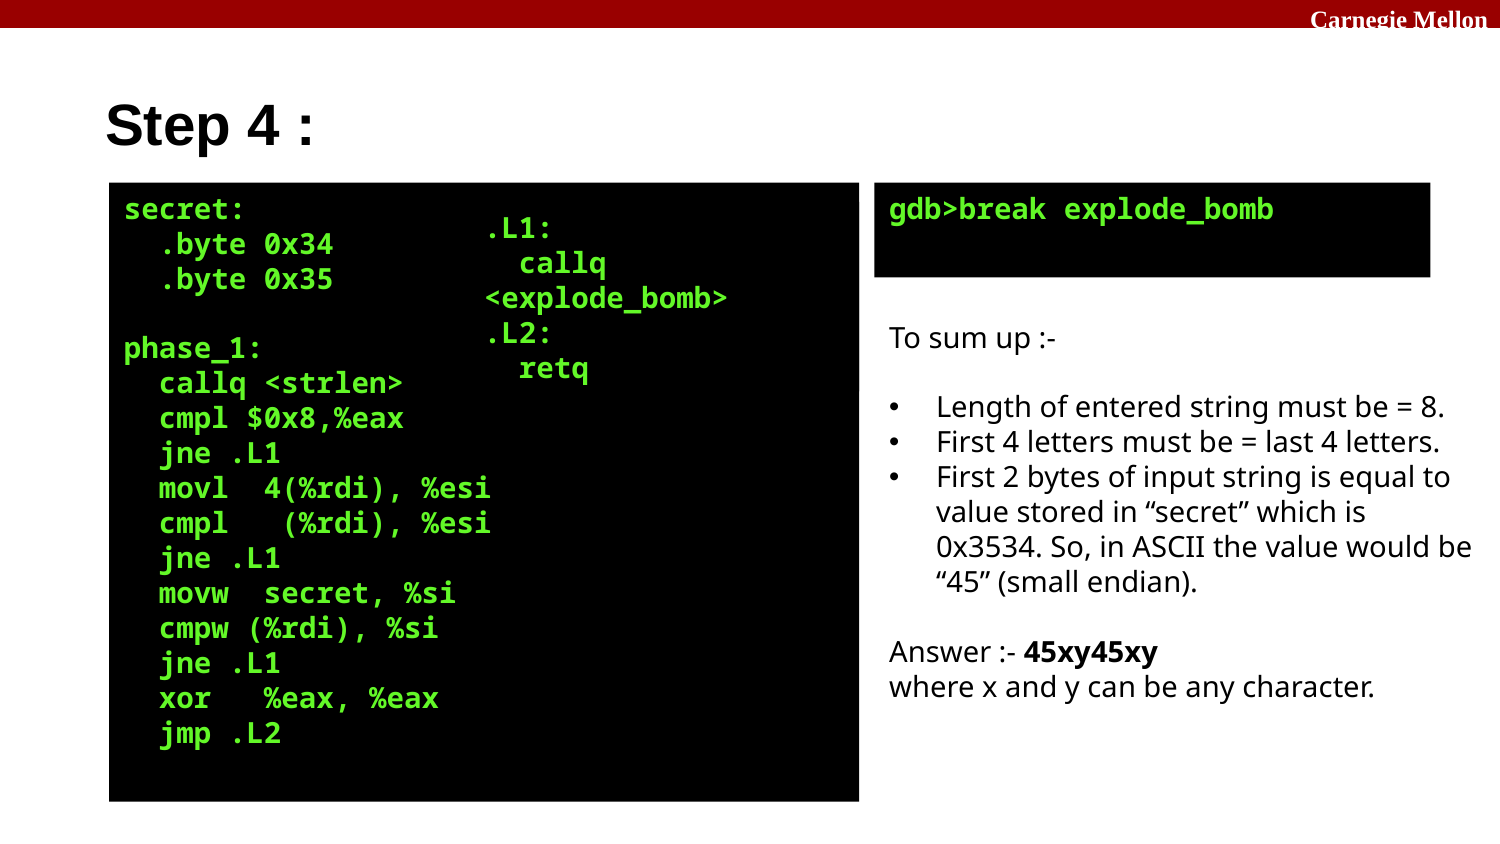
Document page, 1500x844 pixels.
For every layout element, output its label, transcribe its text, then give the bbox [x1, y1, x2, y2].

text_box To sum up :- Length of entered string must be = 8. First 4 letters must be = last 4 letters. First 2 bytes of input string is equal to value stored in “secret” which is 0x3534. So, in ASCII the value would be “45” (small endian). Answer :- 45xy45xy where x and y can be any character. [874, 311, 1491, 711]
text_box .L1: callq <explode_bomb> .L2: retq [468, 201, 860, 392]
text_box secret: .byte 0x34 .byte 0x35 phase_1: callq <strlen> cmpl $0x8,%eax jne .L1 movl 4(%rdi), %esi cmpl (%rdi), %esi jne .L1 movw secret, %si cmpw (%rdi), %si jne .L1 xor %eax, %eax jmp .L2 [109, 182, 860, 802]
text_box gdb>break explode_bomb [874, 182, 1431, 278]
text_box Step 4 : [90, 79, 332, 165]
